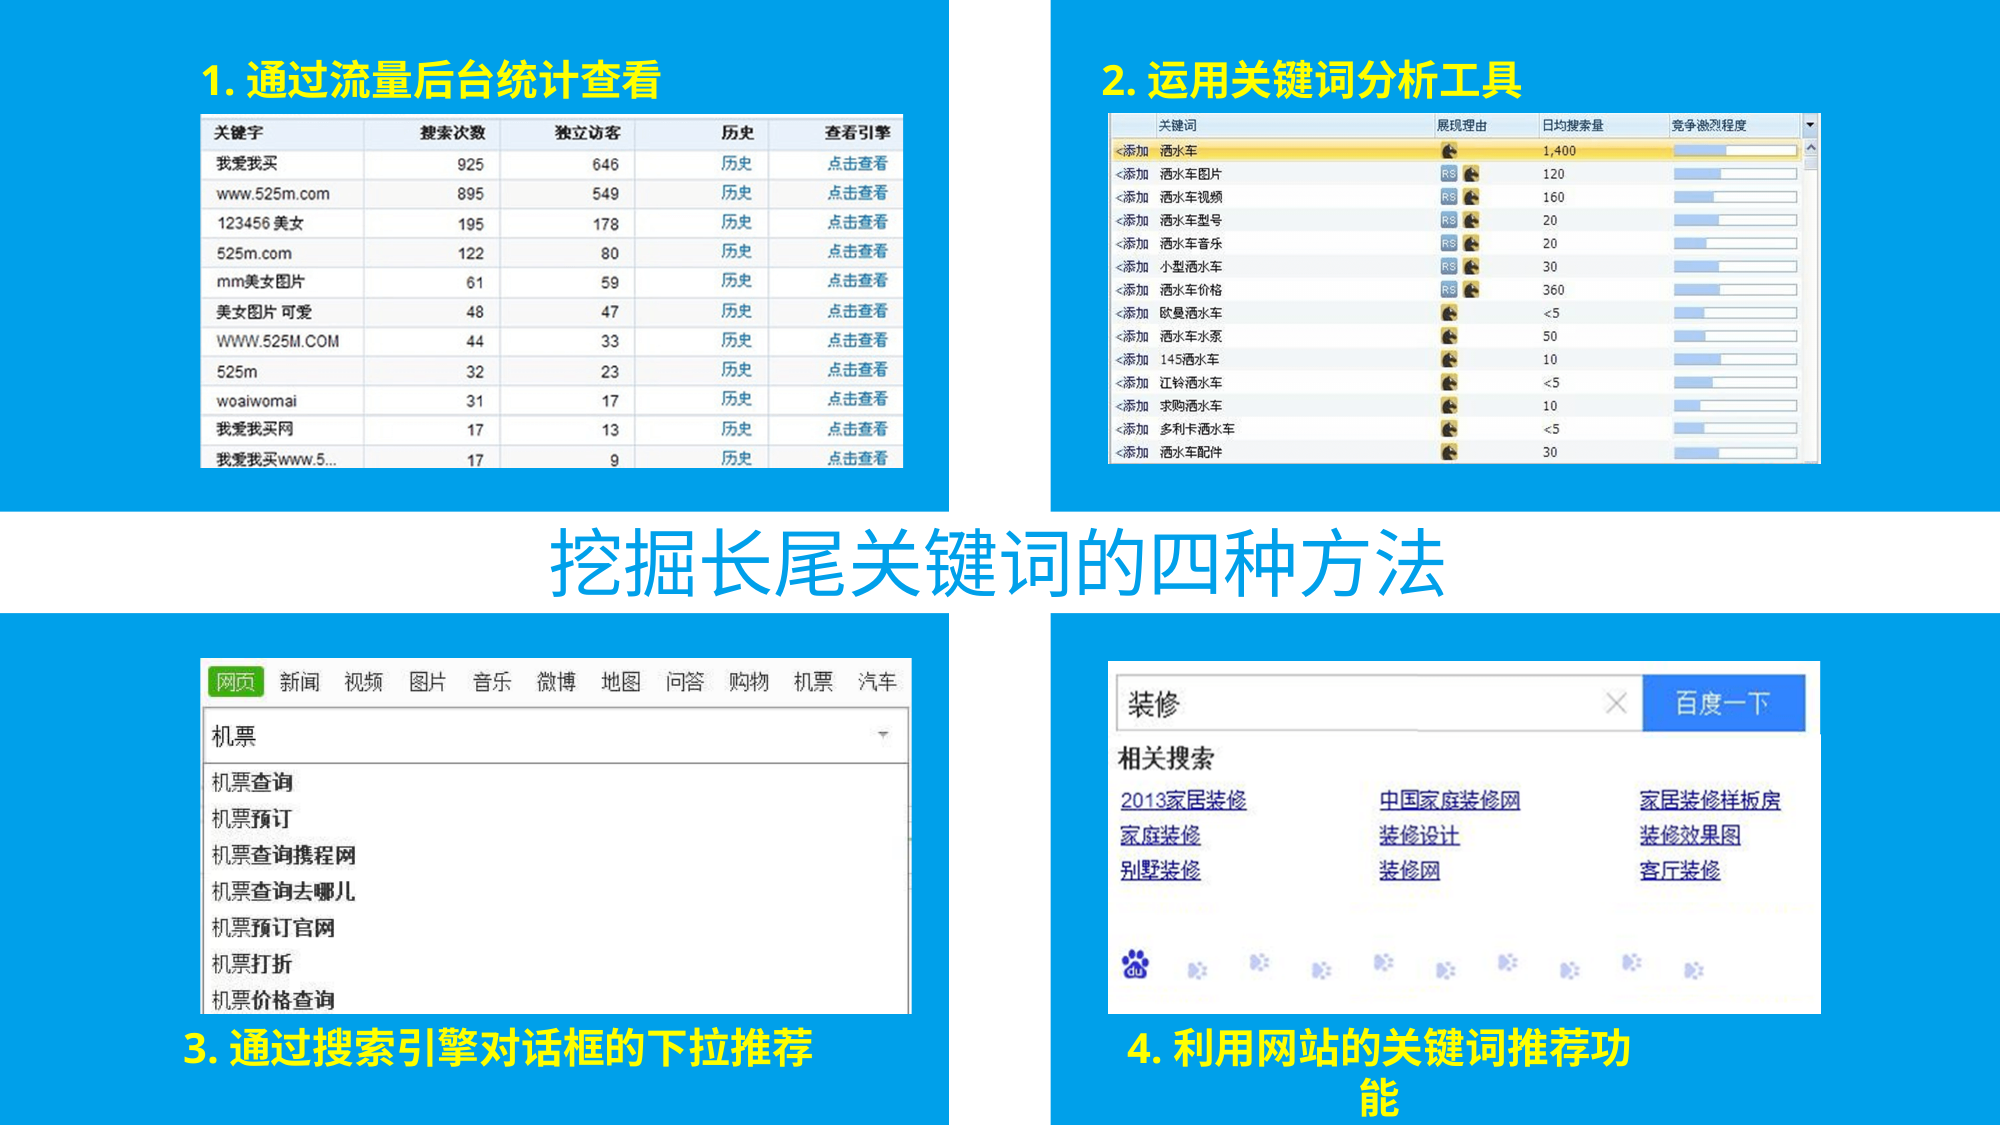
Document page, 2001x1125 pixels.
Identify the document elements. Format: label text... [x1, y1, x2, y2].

picture [1109, 662, 1820, 1013]
text_box 1.通过流量后台统计查看 [164, 46, 700, 111]
text_box 挖掘长尾关键词的四种方法 [533, 509, 1466, 615]
picture [1109, 114, 1820, 463]
text_box [0, 511, 533, 614]
text_box 3.通过搜索引擎对话框的下拉推荐 [164, 1014, 833, 1080]
text_box [948, 0, 1052, 509]
text_box 2.运用关键词分析工具 [1086, 46, 1539, 111]
text_box [948, 615, 1052, 1125]
text_box [1466, 511, 2000, 614]
text_box 4.利用网站的关键词推荐功能 [1093, 1014, 1667, 1125]
picture [201, 659, 911, 1013]
picture [201, 115, 903, 467]
